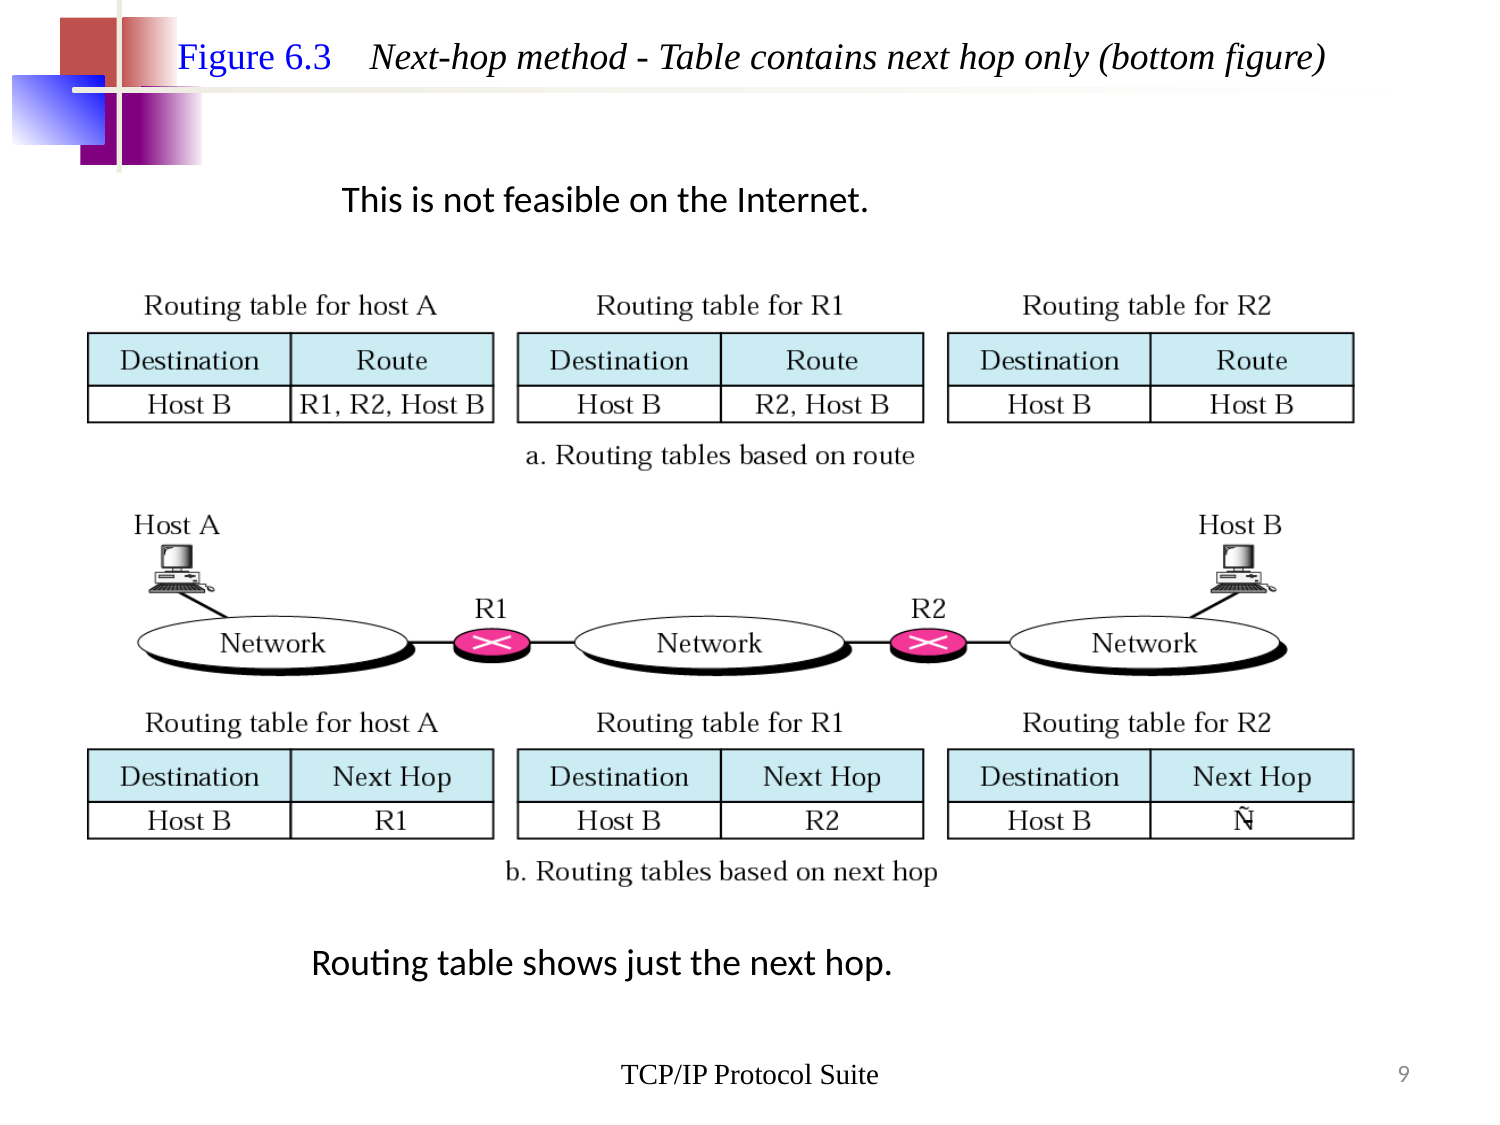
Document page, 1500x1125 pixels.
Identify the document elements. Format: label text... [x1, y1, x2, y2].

text_box This is not feasible on the Internet. [326, 167, 886, 228]
text_box [141, 93, 202, 165]
text_box [116, 93, 122, 173]
text_box [12, 75, 105, 145]
text_box [80, 93, 116, 165]
text_box Routing table shows just the next hop. [296, 930, 909, 990]
text_box [122, 17, 177, 86]
picture [87, 290, 1355, 888]
slide_number 9 [1074, 1042, 1425, 1103]
text_box [60, 17, 116, 86]
text_box [116, 0, 122, 87]
footer TCP/IP Protocol Suite [512, 1042, 988, 1103]
text_box [72, 87, 1423, 93]
text_box [122, 93, 141, 165]
text_box Figure 6.3 Next-hop method - Table contains next hop only (bottom figure) [177, 24, 1425, 85]
